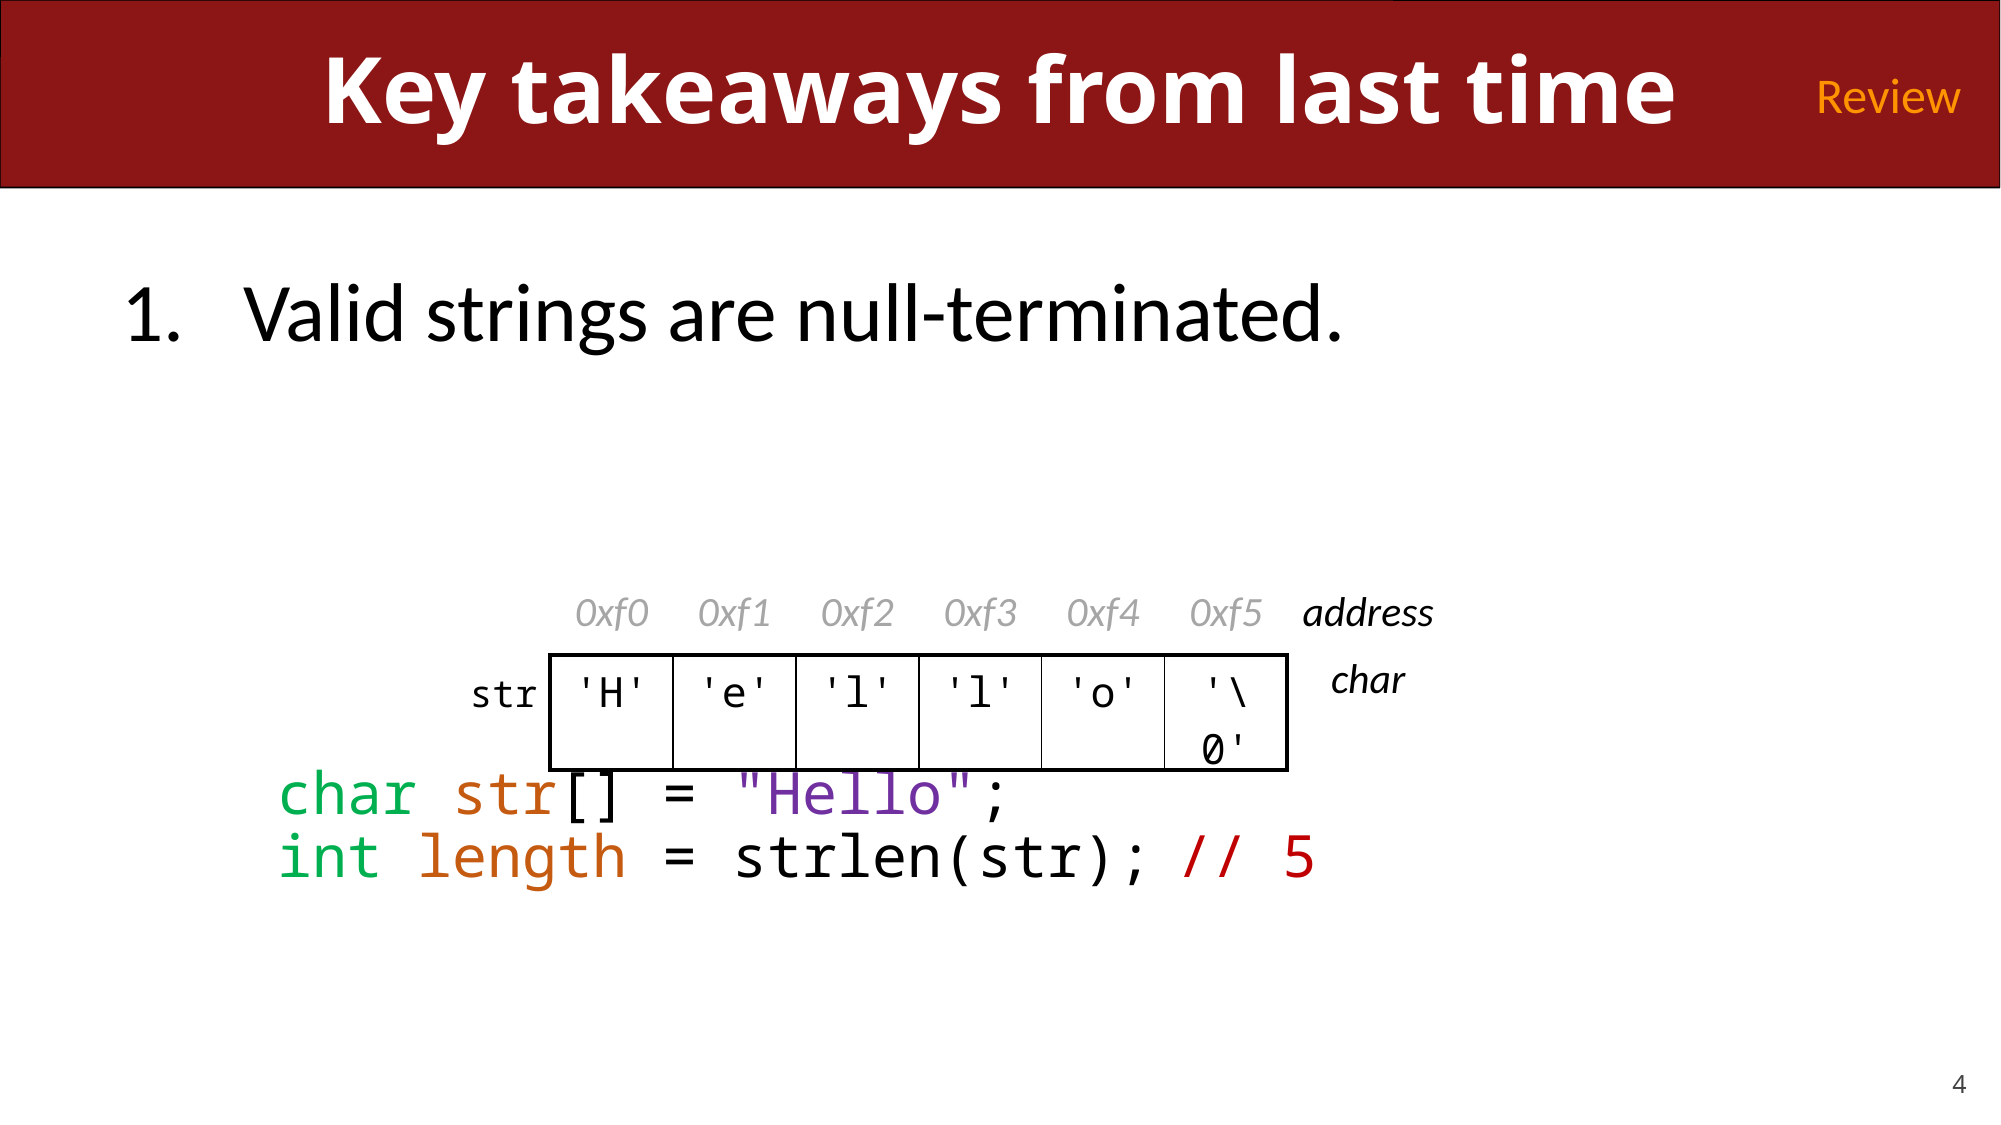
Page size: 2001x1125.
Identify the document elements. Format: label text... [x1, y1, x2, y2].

table_header 0xf5 [1164, 587, 1287, 653]
text_box char str[] = "Hello"; int length = strlen(str); // 5 [262, 756, 1738, 898]
table_cell 'o' [1042, 657, 1164, 768]
table_header 0xf2 [796, 587, 919, 653]
table_header 0xf0 [550, 587, 673, 653]
table_cell 'e' [674, 657, 795, 768]
title Key takeaways from last time [75, 0, 1925, 188]
table_cell 'l' [797, 657, 918, 768]
table_header 0xf1 [673, 587, 796, 653]
text_box str [454, 663, 552, 723]
list Valid strings are null-terminated. [106, 262, 1894, 413]
table_header 0xf4 [1042, 587, 1164, 653]
table_header address [1287, 587, 1449, 655]
table_header 0xf3 [919, 587, 1042, 653]
table_cell char [1289, 655, 1449, 770]
table_cell '\0' [1165, 657, 1285, 768]
table_cell 'H' [552, 657, 672, 768]
table_cell 'l' [920, 657, 1041, 768]
text_box Review [1800, 56, 1977, 131]
